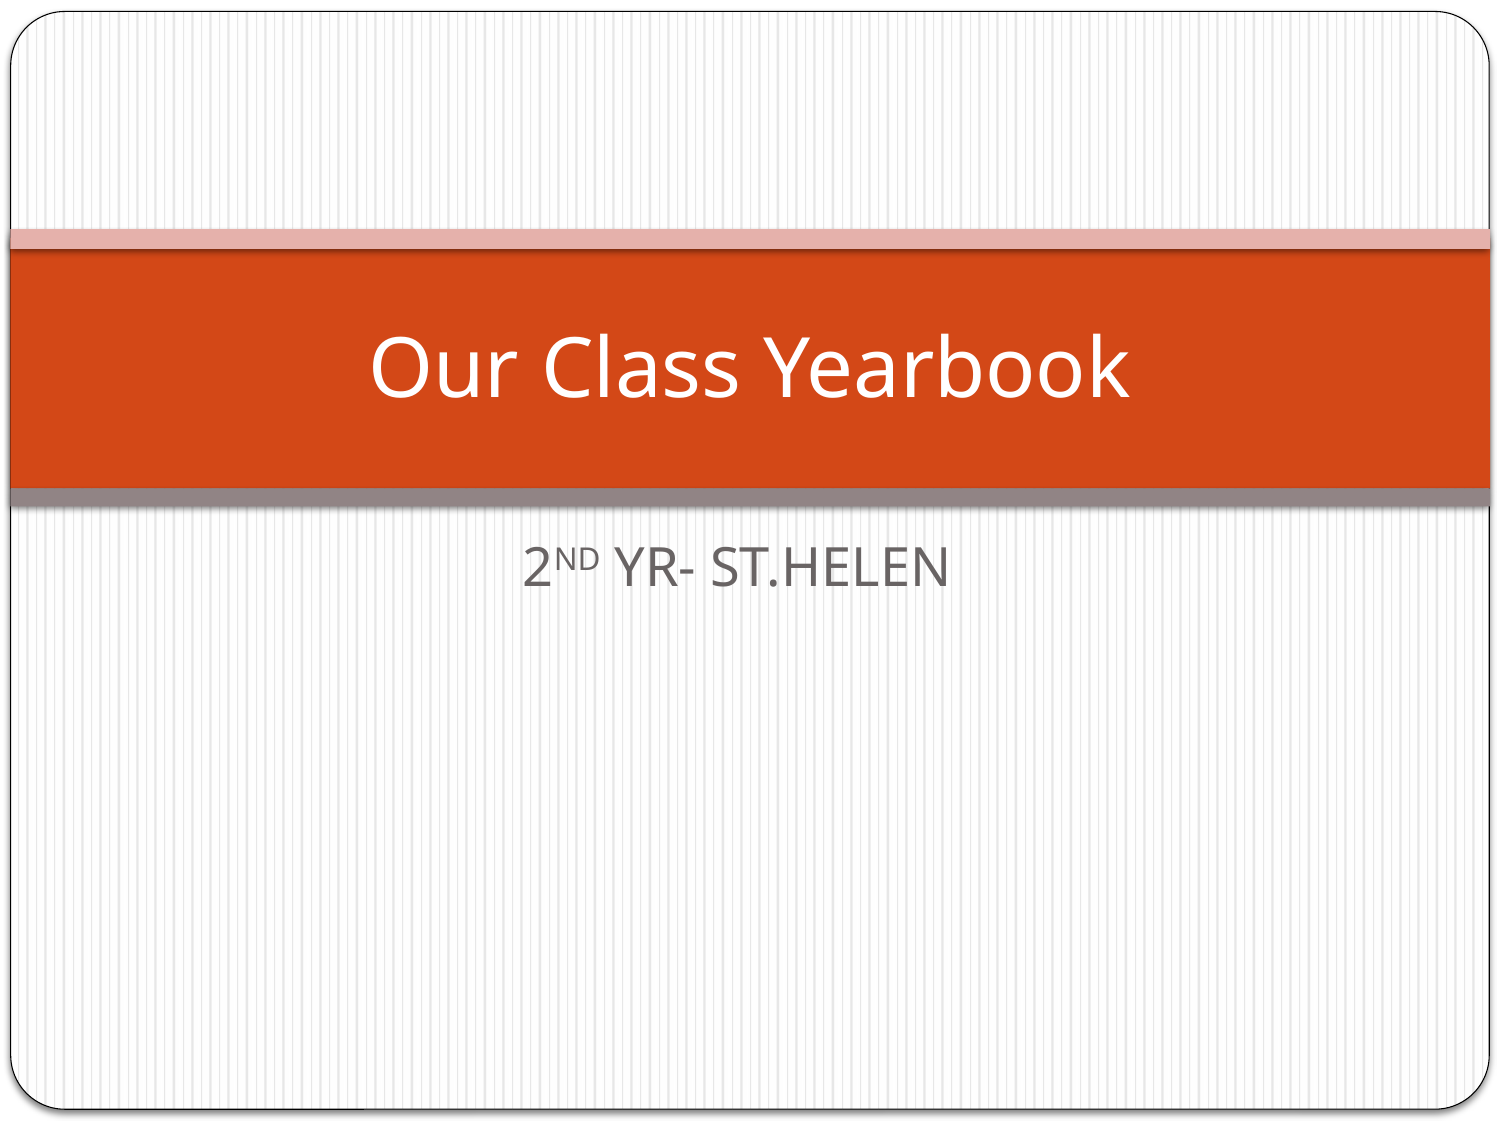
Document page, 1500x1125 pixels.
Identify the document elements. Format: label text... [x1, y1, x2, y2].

title Our Class Yearbook [75, 247, 1425, 489]
subtitle 2ND YR- ST.HELEN [212, 525, 1263, 788]
